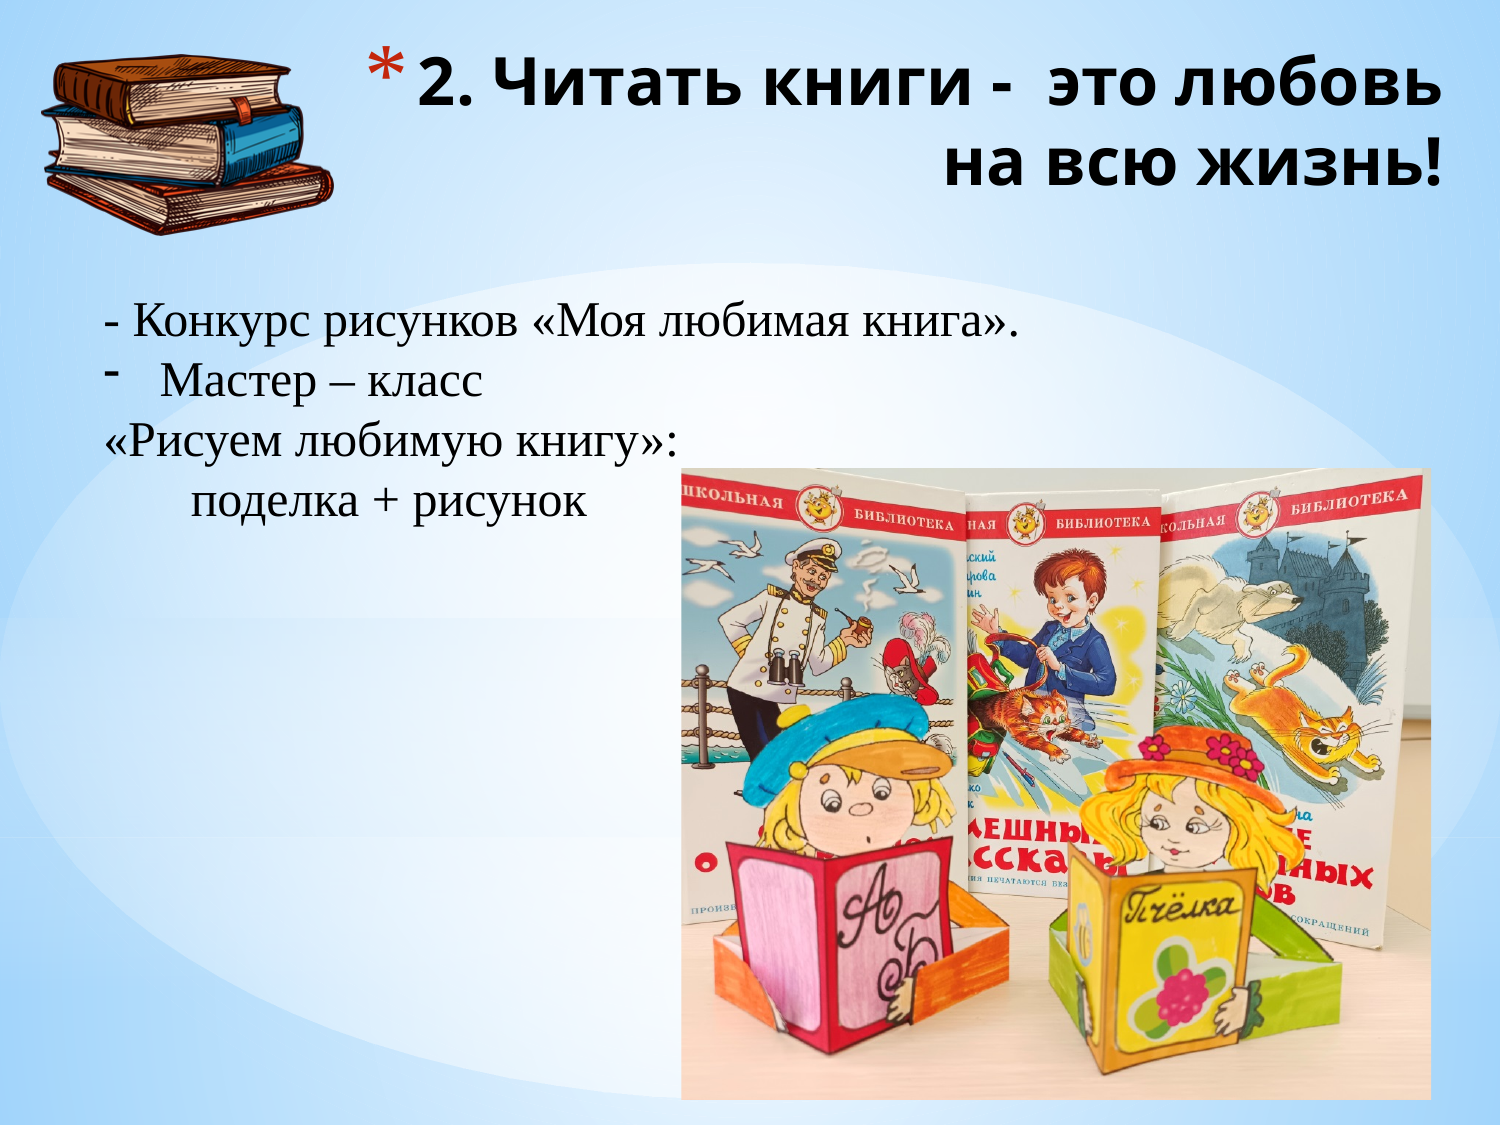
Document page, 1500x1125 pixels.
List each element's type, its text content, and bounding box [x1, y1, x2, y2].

title 2. Читать книги - это любовь на всю жизнь! [333, 30, 1459, 197]
text_box - Конкурс рисунков «Моя любимая книга». Мастер – класс «Рисуем любимую книгу»: поделка + рисунок [88, 278, 1227, 534]
picture [41, 54, 334, 236]
picture [680, 467, 1432, 1101]
